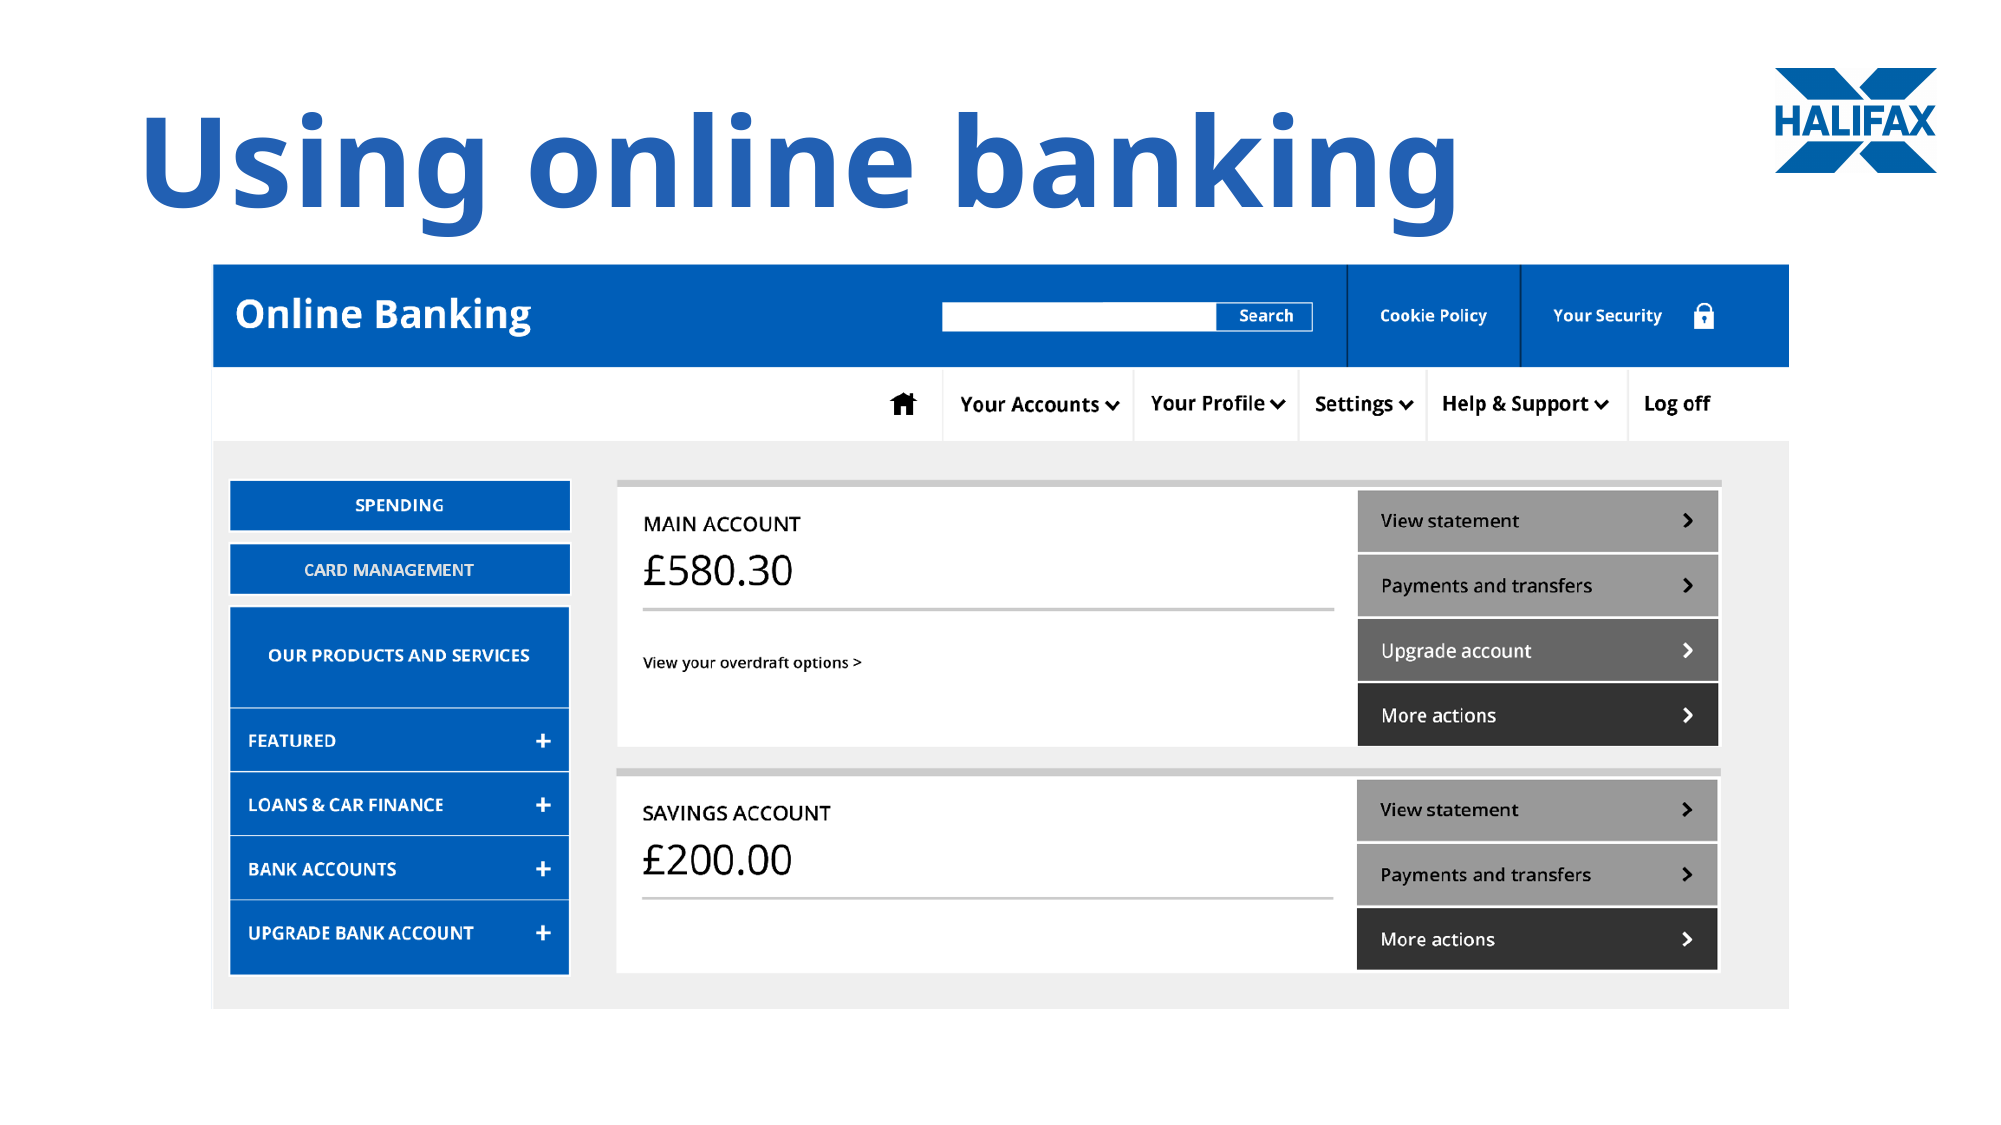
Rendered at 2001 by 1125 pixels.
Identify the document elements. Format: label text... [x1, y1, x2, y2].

list Using online banking [121, 75, 1579, 221]
picture [211, 264, 1789, 1009]
picture [1775, 68, 1937, 173]
